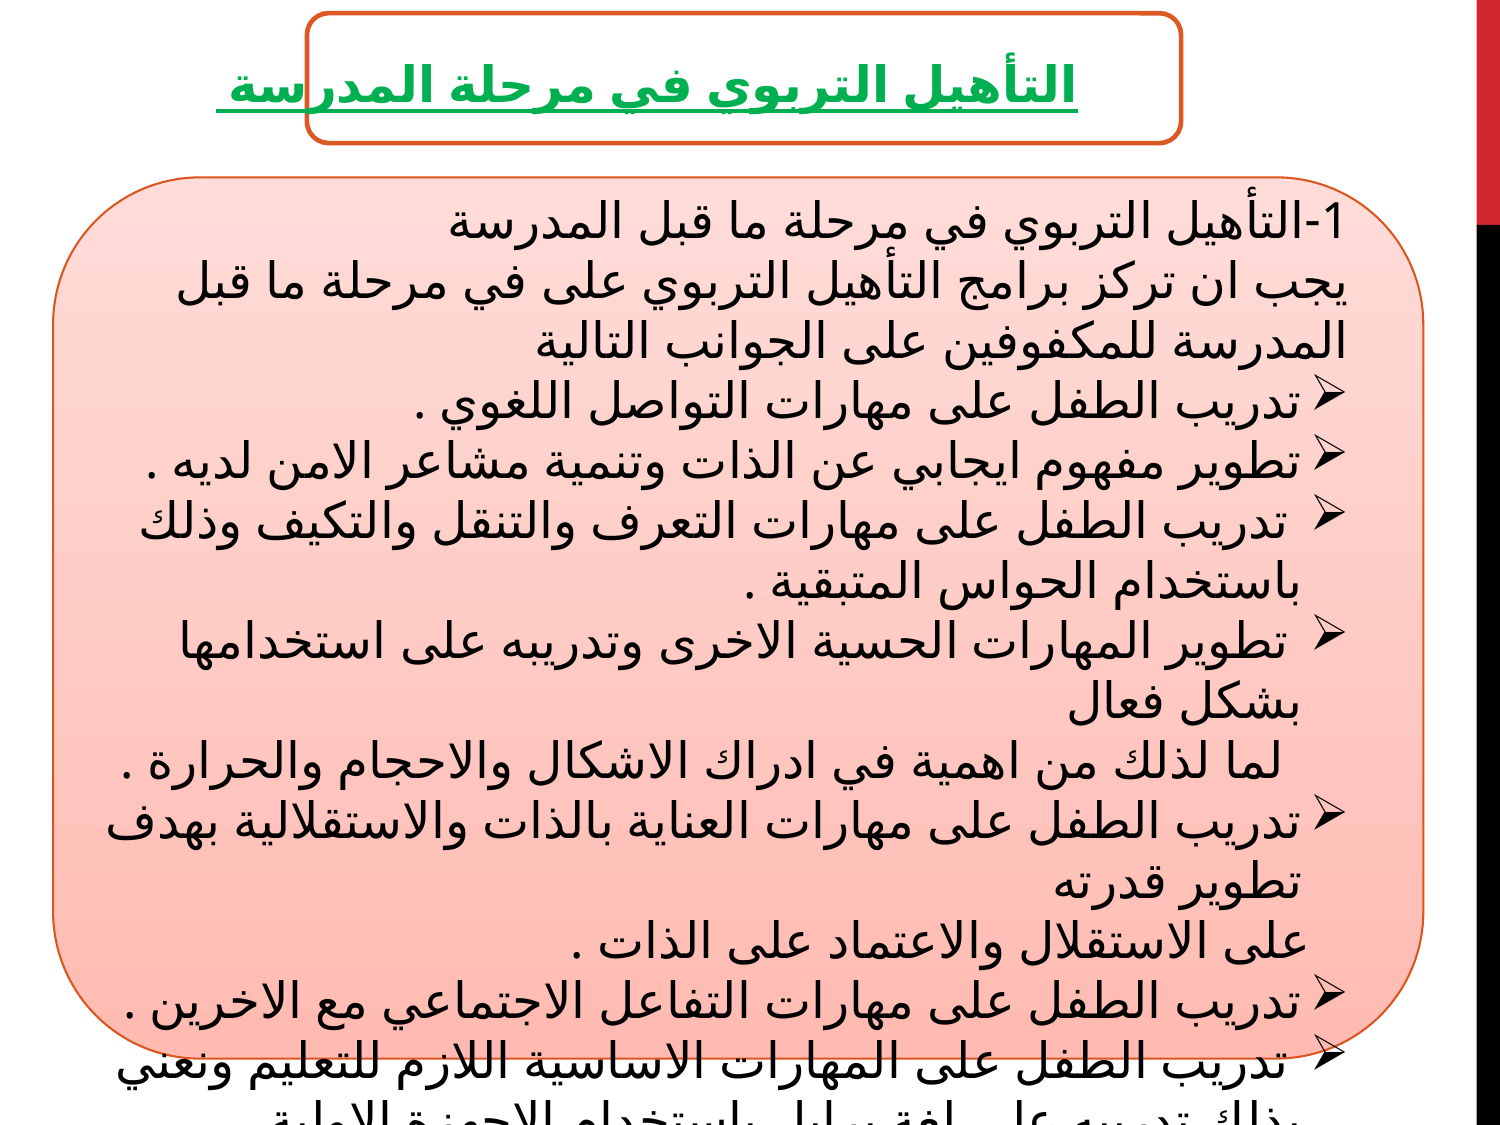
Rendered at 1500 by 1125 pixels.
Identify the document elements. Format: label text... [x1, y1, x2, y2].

text_box [52, 243, 76, 993]
text_box [1365, 205, 1425, 1031]
text_box [167, 176, 1310, 180]
text_box التأهيل التربوي في مرحلة المدرسة [112, 44, 1093, 120]
text_box 1-التأهيل التربوي في مرحلة ما قبل المدرسة يجب ان تركز برامج التأهيل التربوي على في مرحلة ما قبل المدرسة للمكفوفين على الجوانب التالية تدريب الطفل على مهارات التواصل اللغوي . تطوير مفهوم ايجابي عن الذات وتنمية مشاعر الامن لديه . تدريب الطفل على مهارات التعرف والتنقل والتكيف وذلك باستخدام الحواس المتبقية . تطوير المهارات الحسية الاخرى وتدريبه على استخدامها بشكل فعال لما لذلك من اهمية في ادراك الاشكال والاحجام والحرارة . تدريب الطفل على مهارات العناية بالذات والاستقلالية بهدف تطوير قدرته على الاستقلال والاعتماد على الذات . تدريب الطفل على مهارات التفاعل الاجتماعي مع الاخرين . تدريب الطفل على المهارات الاساسية اللازم للتعليم ونعني بذلك تدريبه على لغة برايل باستخدام الاجهزة الاولية والوسائل للتدريب على طريقة برايل . [76, 180, 1365, 1125]
text_box [304, 10, 1184, 146]
